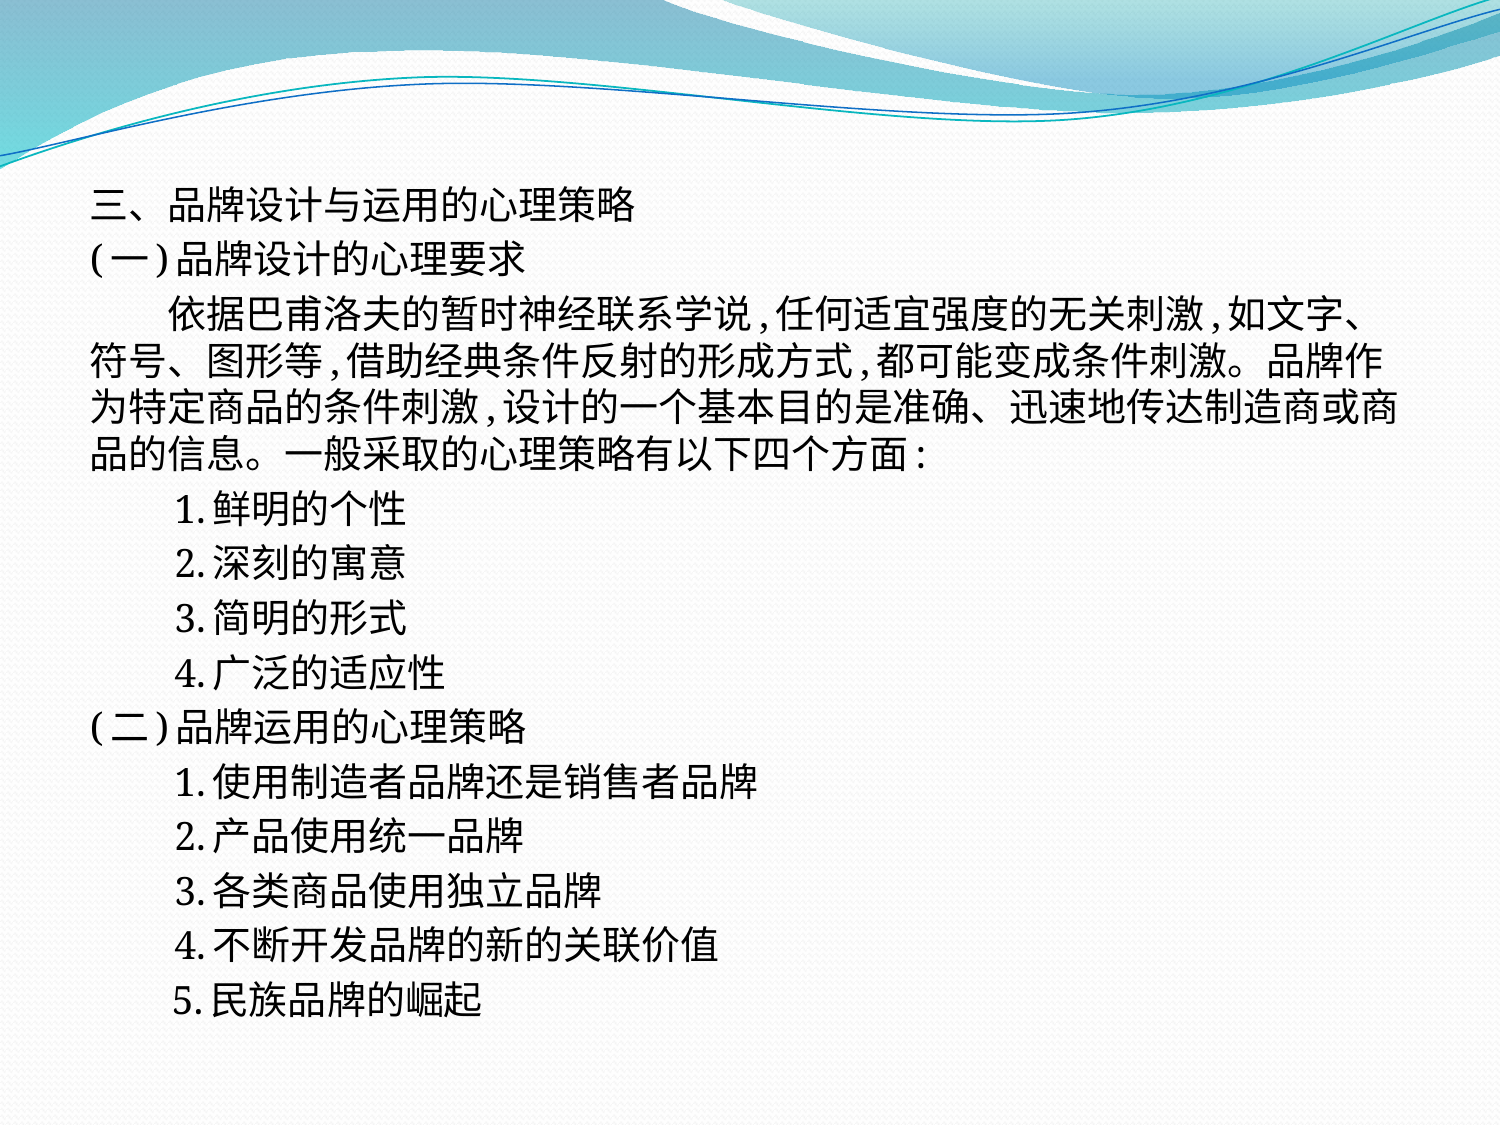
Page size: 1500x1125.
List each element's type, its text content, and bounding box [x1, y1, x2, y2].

list 三、品牌设计与运用的心理策略 (一)品牌设计的心理要求 依据巴甫洛夫的暂时神经联系学说,任何适宜强度的无关刺激,如文字、符号、图形等,借助经典条件反射的形成方式,都可能变成条件刺激。品牌作为特定商品的条件刺激,设计的一个基本目的是准确、迅速地传达制造商或商品的信息。一般采取的心理策略有以下四个方面: 1.鲜明的个性 2.深刻的寓意 3.简明的形式 4.广泛的适应性 (二)品牌运用的心理策略 1.使用制造者品牌还是销售者品牌 2.产品使用统一品牌 3.各类商品使用独立品牌 4.不断开发品牌的新的关联价值 5.民族品牌的崛起 [75, 172, 1425, 1038]
